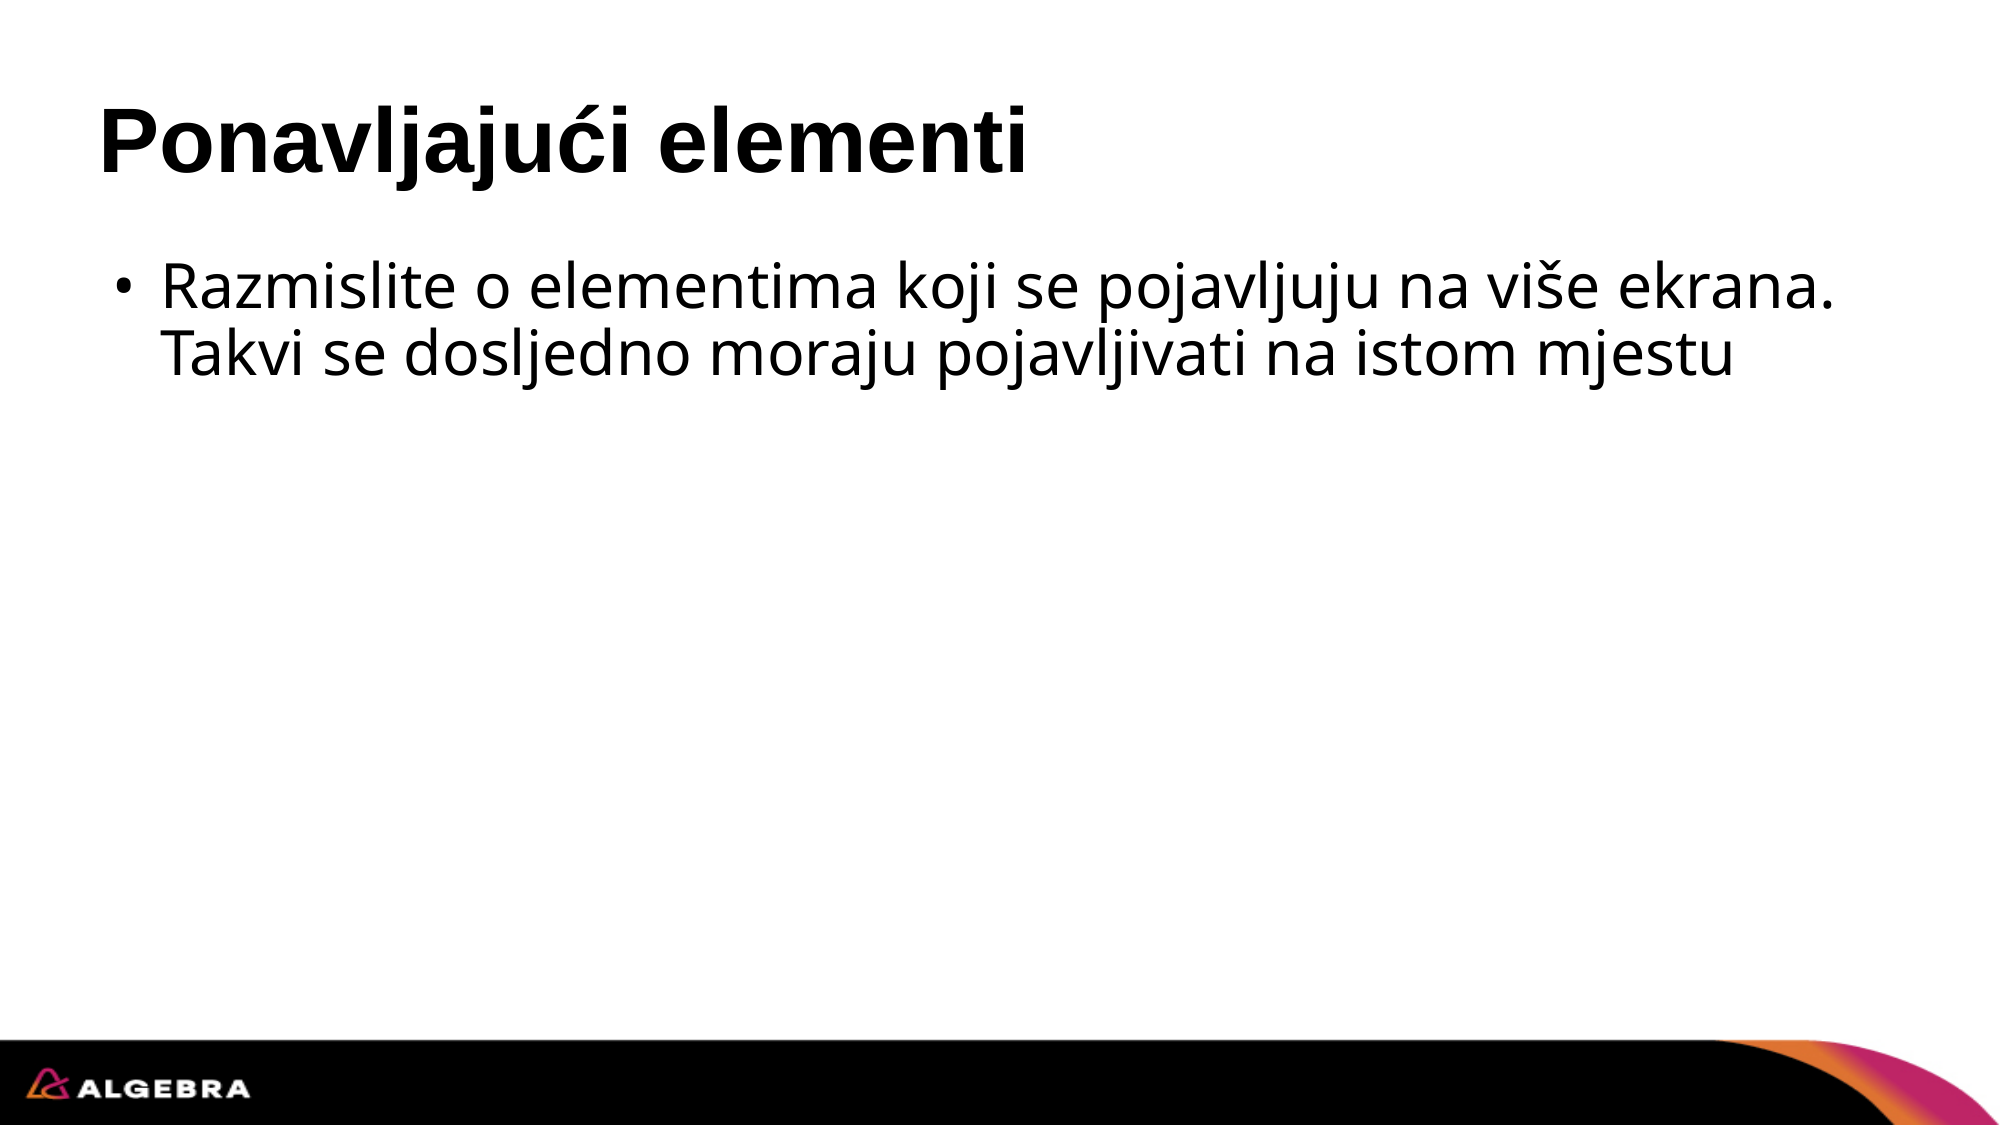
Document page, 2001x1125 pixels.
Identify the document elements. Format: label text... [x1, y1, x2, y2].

list Razmislite o elementima koji se pojavljuju na više ekrana. Takvi se dosljedno moraju pojavljivati na istom mjestu [98, 246, 1908, 991]
picture [0, 0, 2001, 1125]
title Ponavljajući elementi [98, 69, 1910, 200]
